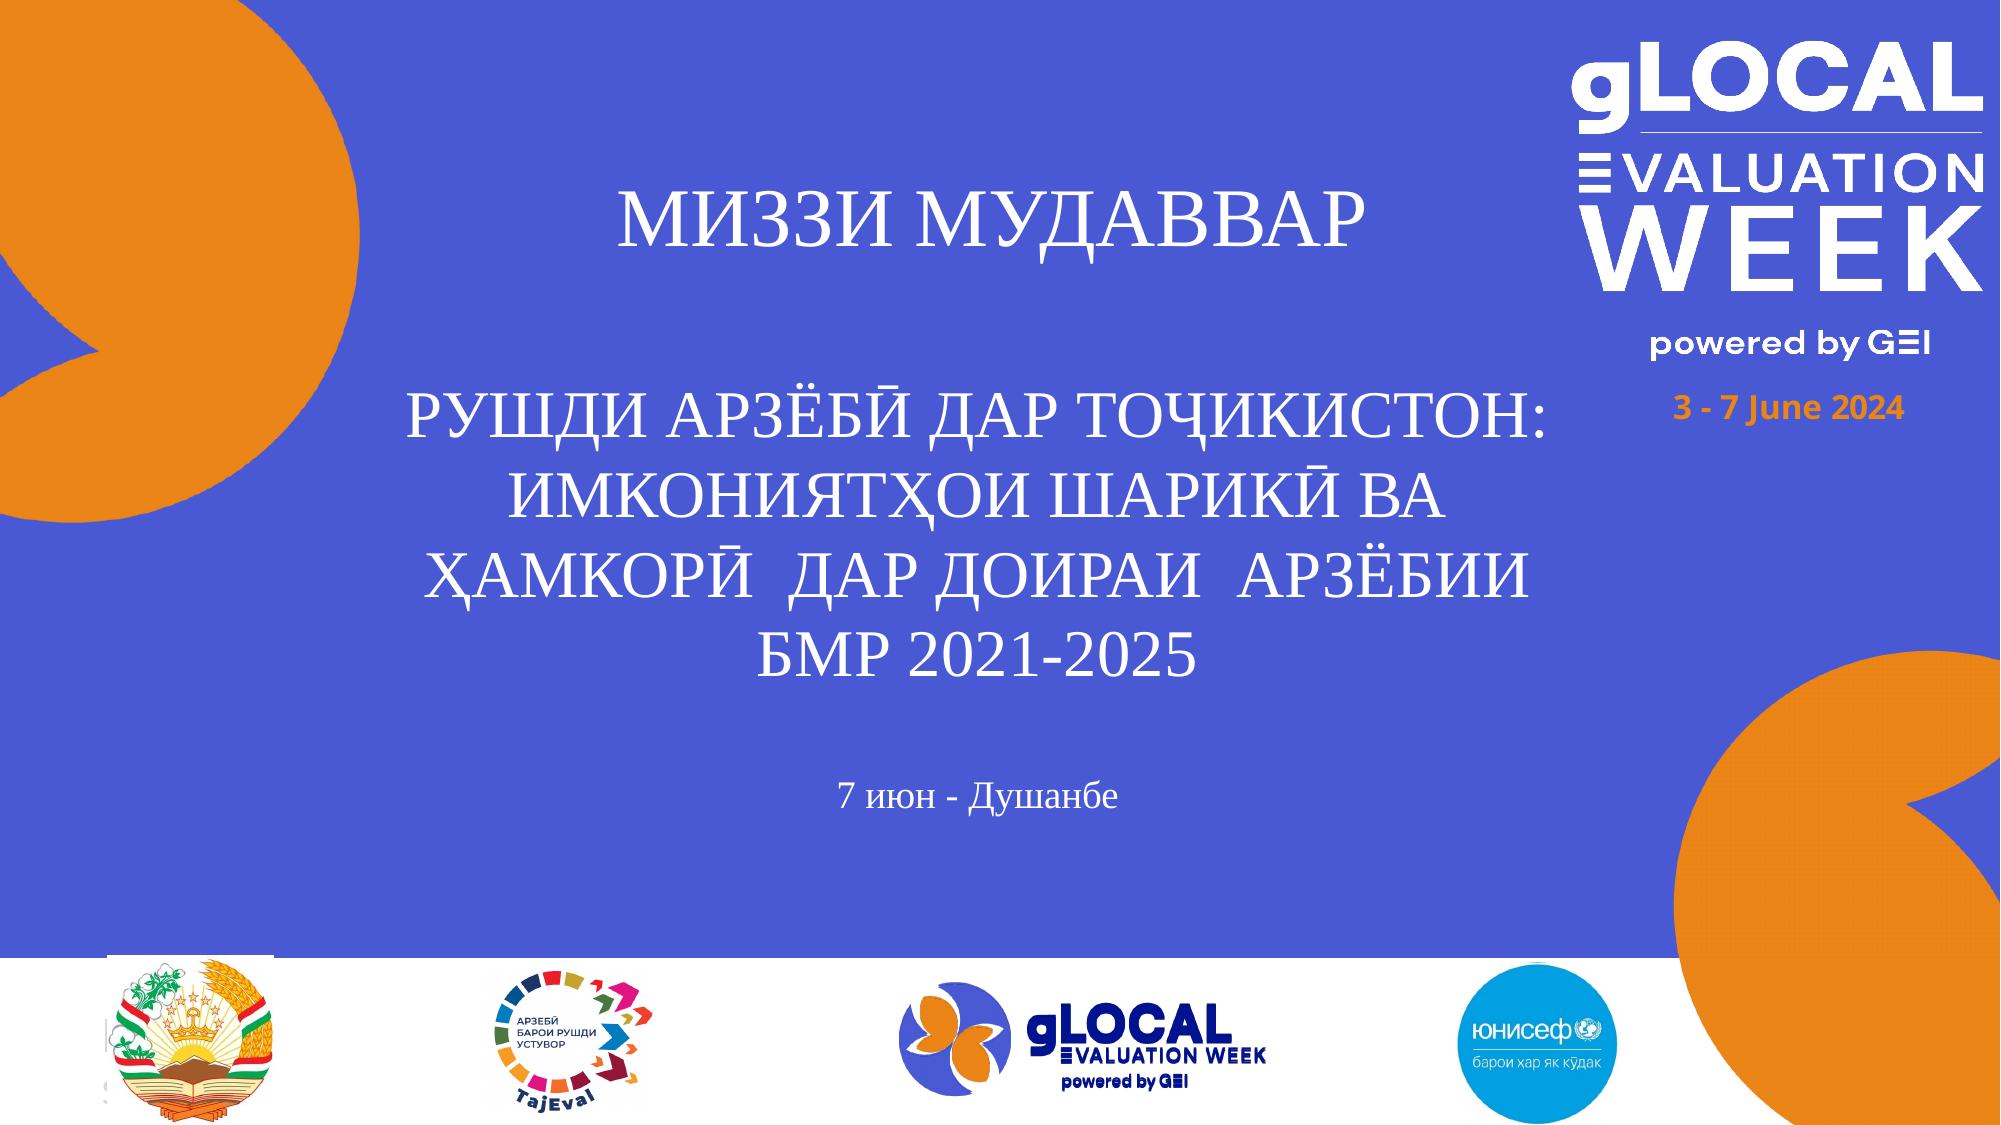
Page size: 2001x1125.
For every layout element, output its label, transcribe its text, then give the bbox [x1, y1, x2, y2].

picture [474, 963, 653, 1114]
picture [0, 0, 425, 550]
picture [1456, 635, 2000, 1125]
text_box 3 - 7 June 2024 [1658, 405, 1976, 434]
picture [895, 975, 1270, 1103]
text_box РУШДИ АРЗЁБӢ ДАР ТОҶИКИСТОН: ИМКОНИЯТҲОИ ШАРИКӢ ВА ҲАМКОРӢ ДАР ДОИРАИ АРЗЁБИИ БМР 2021-2025 7 июн - Душанбе [352, 363, 1603, 825]
text_box МИЗЗИ МУДАВВАР [601, 155, 1561, 271]
picture [1561, 19, 2001, 405]
picture [107, 955, 274, 1123]
text_box logos [100, 1007, 107, 1114]
